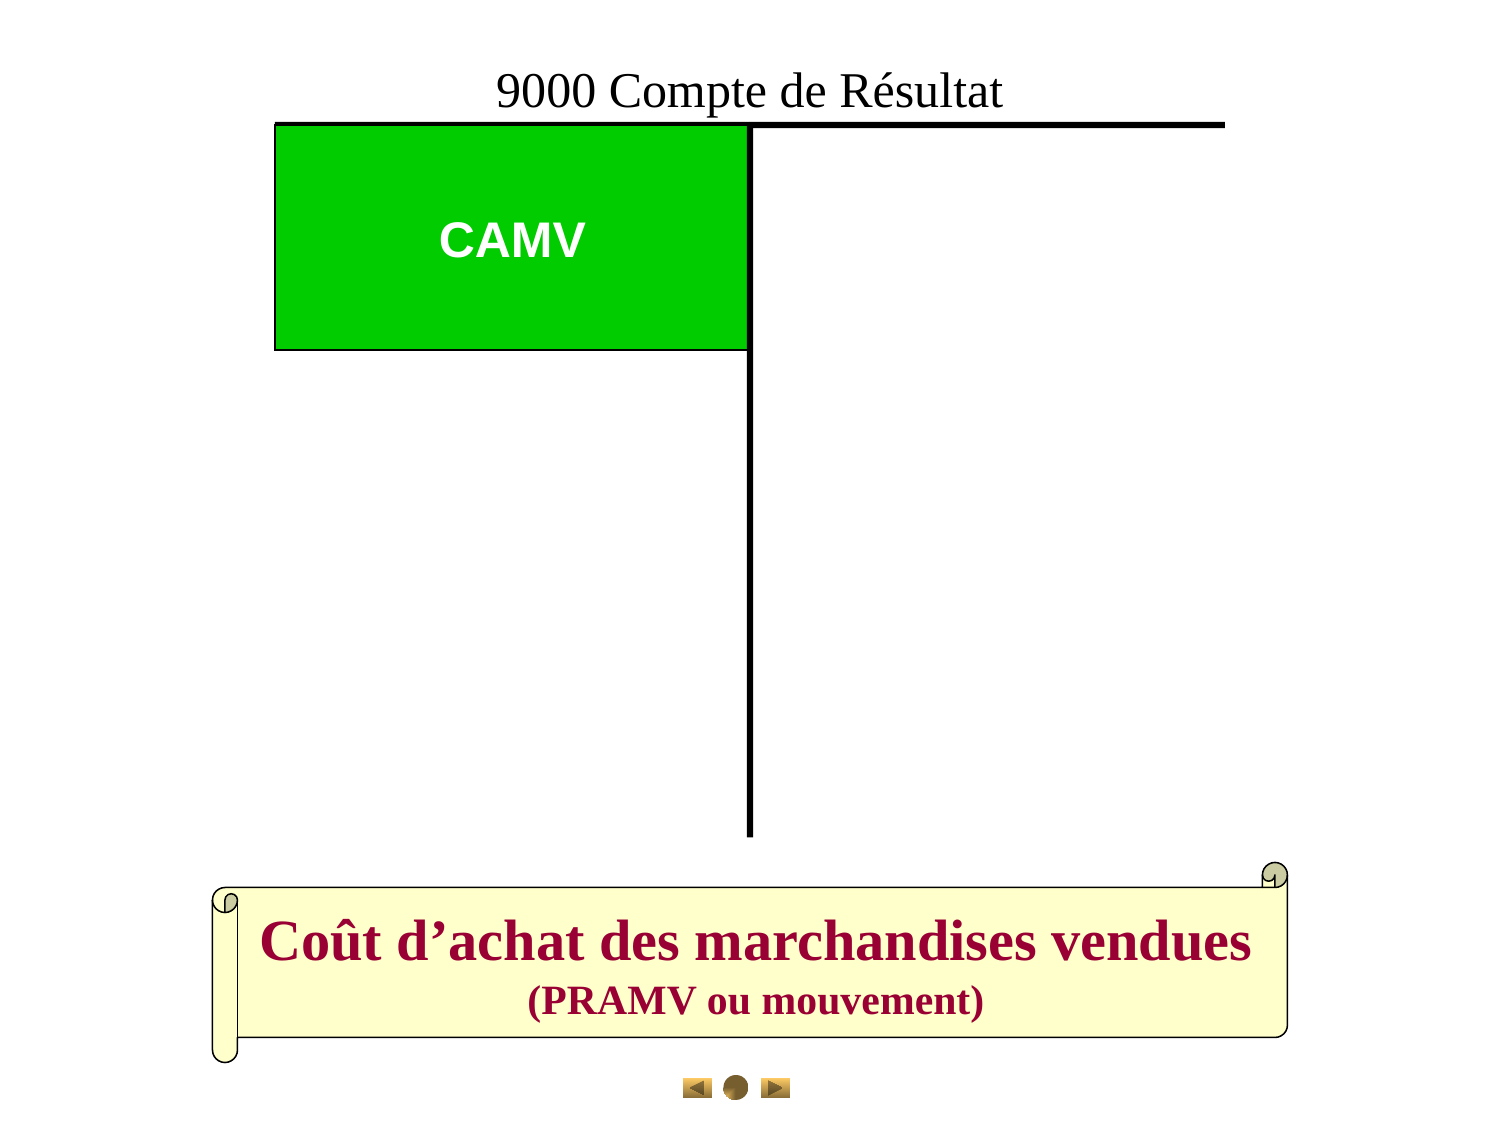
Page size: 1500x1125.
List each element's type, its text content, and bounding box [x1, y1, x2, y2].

text_box Coût d’achat des marchandises vendues (PRAMV ou mouvement) [212, 862, 1288, 1063]
text_box 9000 Compte de Résultat [275, 49, 1225, 125]
text_box CAMV [275, 125, 750, 350]
